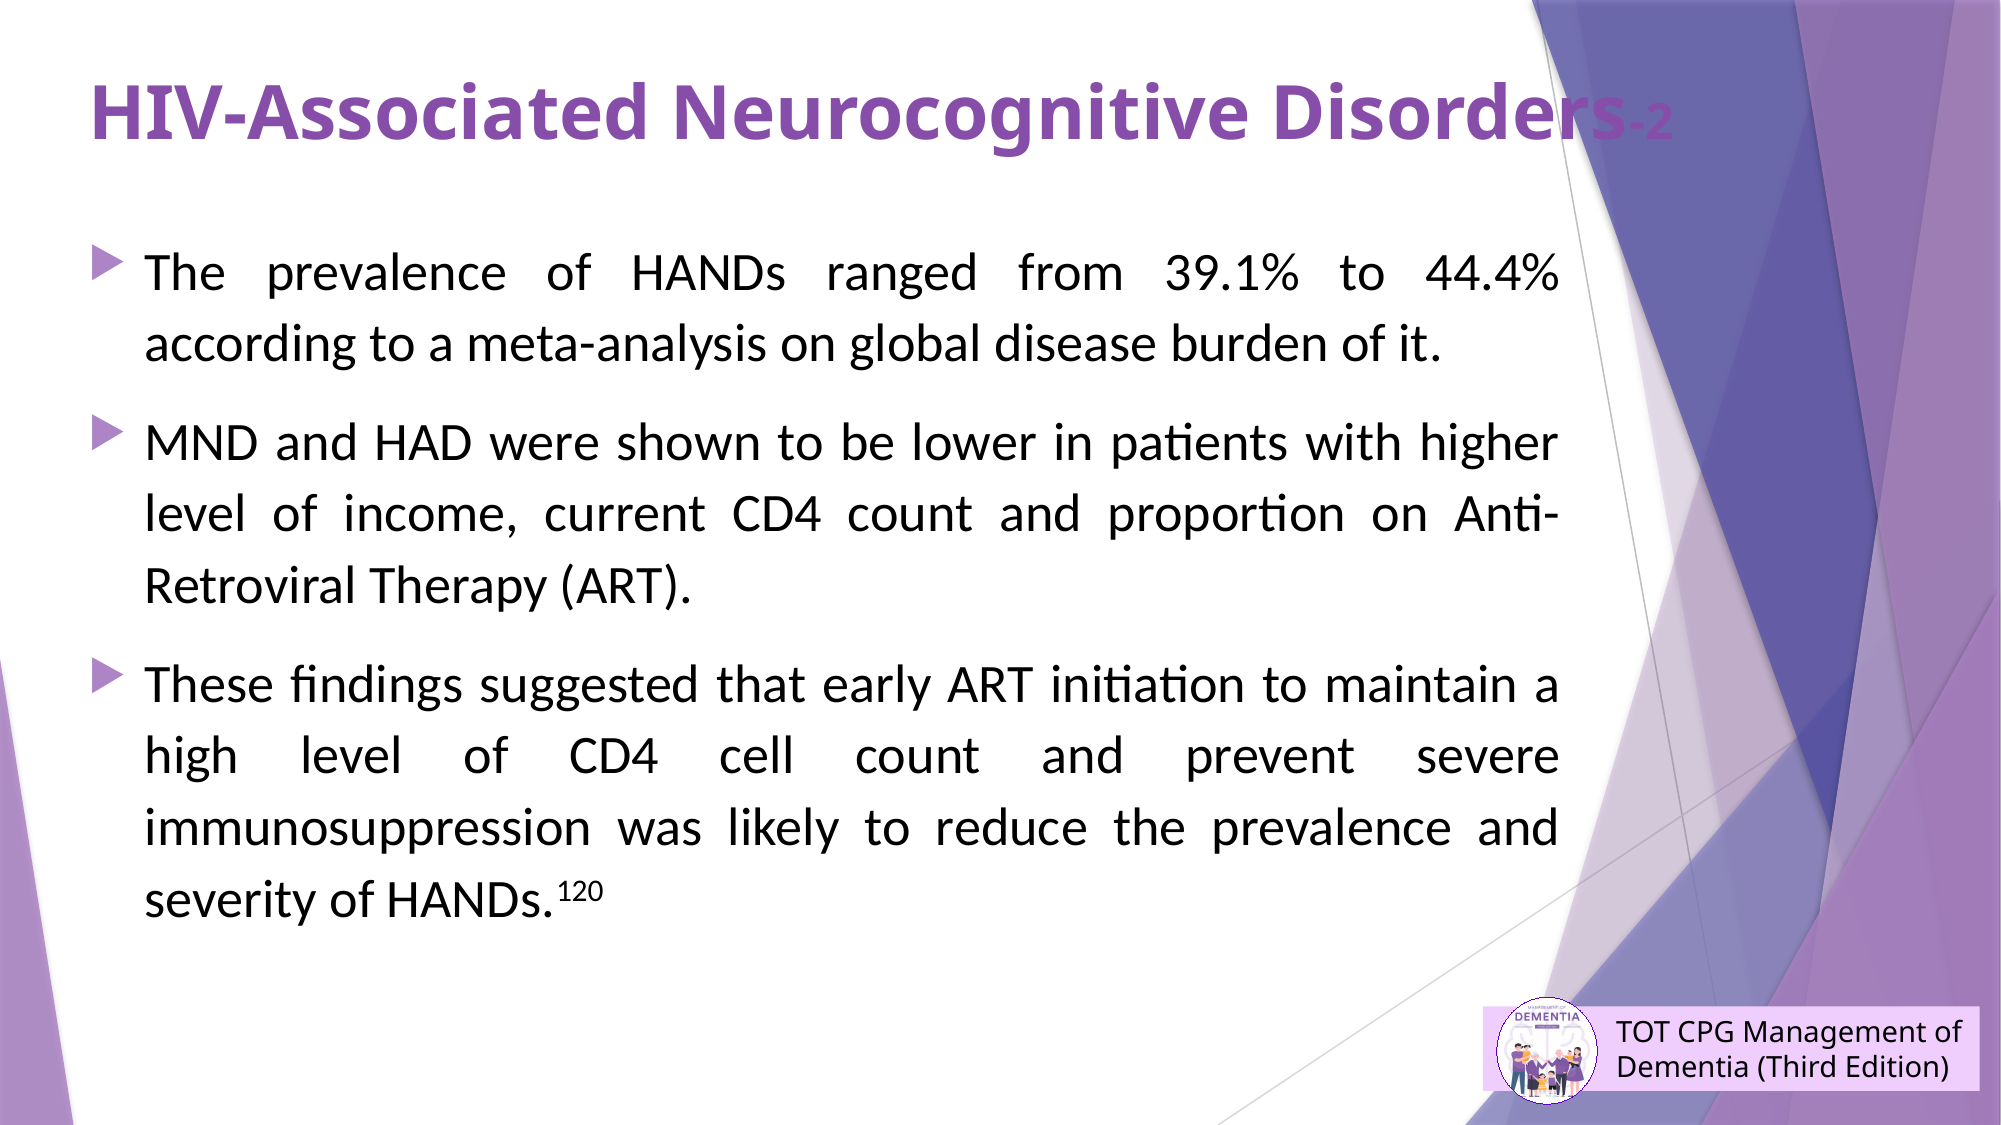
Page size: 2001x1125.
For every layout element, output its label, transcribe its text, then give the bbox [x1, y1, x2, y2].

list The prevalence of HANDs ranged from 39.1% to 44.4% according to a meta-analysis on global disease burden of it. MND and HAD were shown to be lower in patients with higher level of income, current CD4 count and proportion on Anti-Retroviral Therapy (ART). These findings suggested that early ART initiation to maintain a high level of CD4 cell count and prevent severe immunosuppression was likely to reduce the prevalence and severity of HANDs.120 [73, 221, 1578, 1042]
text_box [1482, 996, 1981, 1105]
title HIV-Associated Neurocognitive Disorders-2 [73, 57, 1800, 267]
